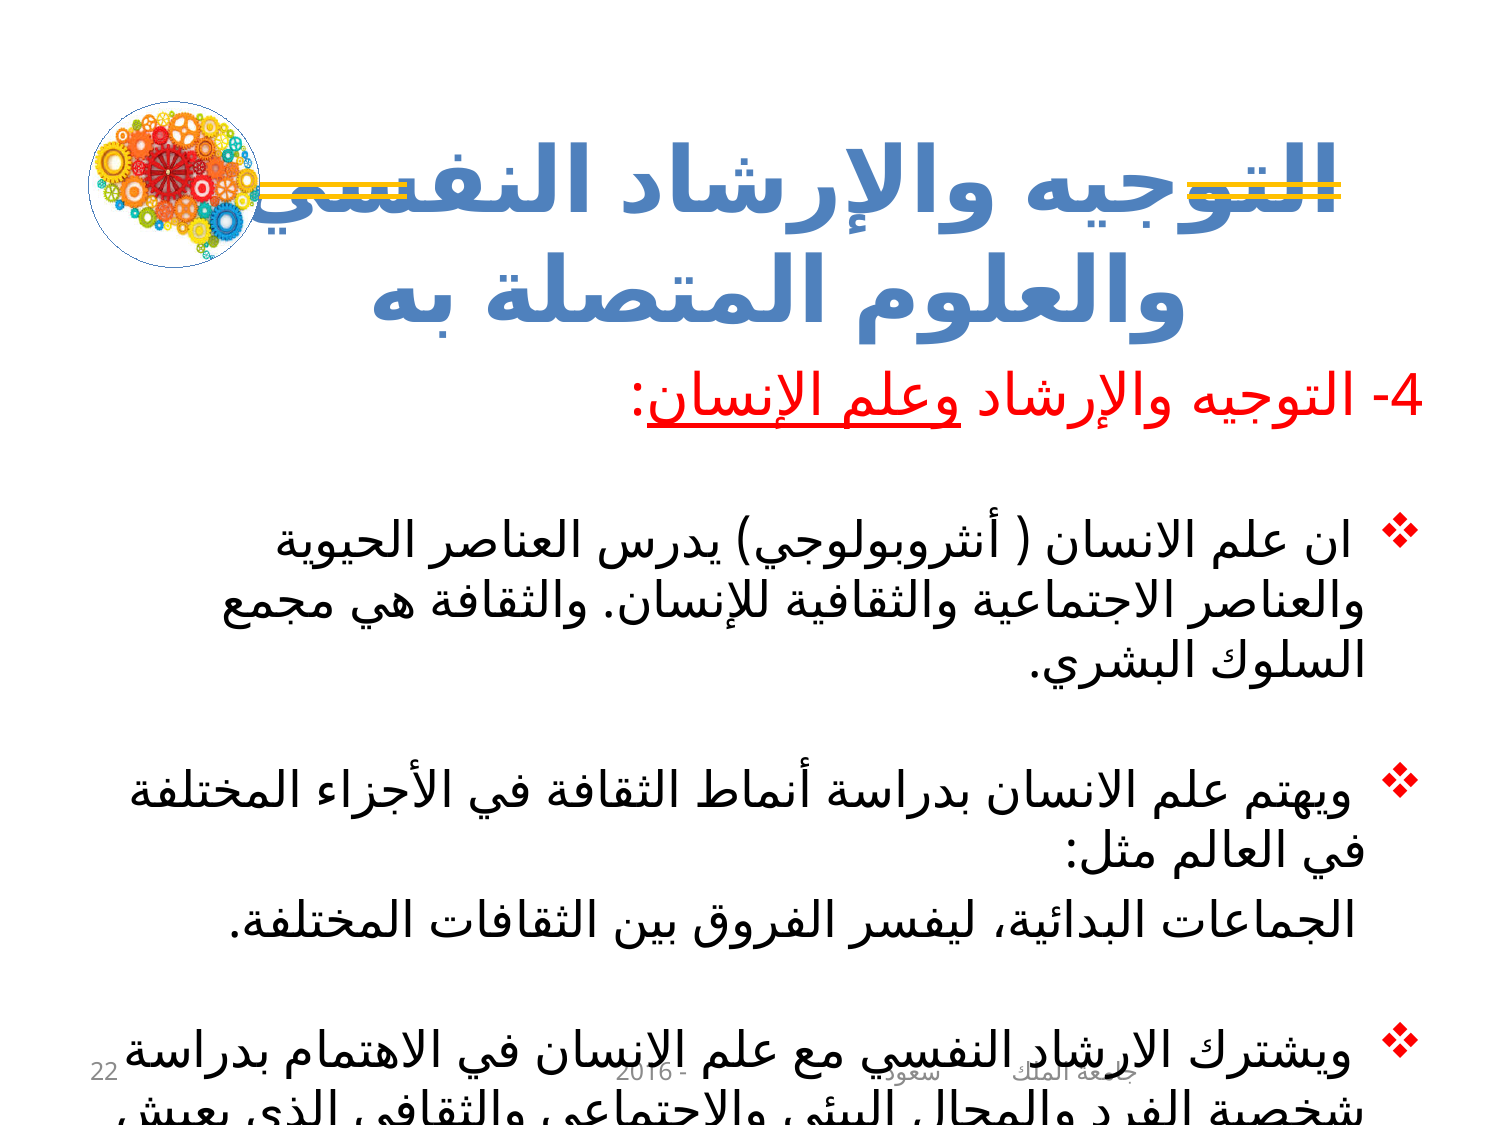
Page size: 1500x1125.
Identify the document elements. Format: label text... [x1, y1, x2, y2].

footer جامعة الملك سعود - 2016 [512, 1093, 988, 1103]
text_box التوجيه والإرشاد النفسي والعلوم المتصلة به [200, 113, 1359, 349]
text_box 4- التوجيه والإرشاد وعلم الإنسان: ان علم الانسان ( أنثروبولوجي) يدرس العناصر الحيوية والعناصر الاجتماعية والثقافية للإنسان. والثقافة هي مجمع السلوك البشري. ويهتم علم الانسان بدراسة أنماط الثقافة في الأجزاء المختلفة في العالم مثل: الجماعات البدائية، ليفسر الفروق بين الثقافات المختلفة. ويشترك الارشاد النفسي مع علم الانسان في الاهتمام بدراسة شخصية الفرد والمجال البيئي والاجتماعي والثقافي الذي يعيش فيه. [88, 349, 1439, 1093]
slide_number 22 [75, 1042, 425, 1103]
picture [88, 101, 260, 268]
